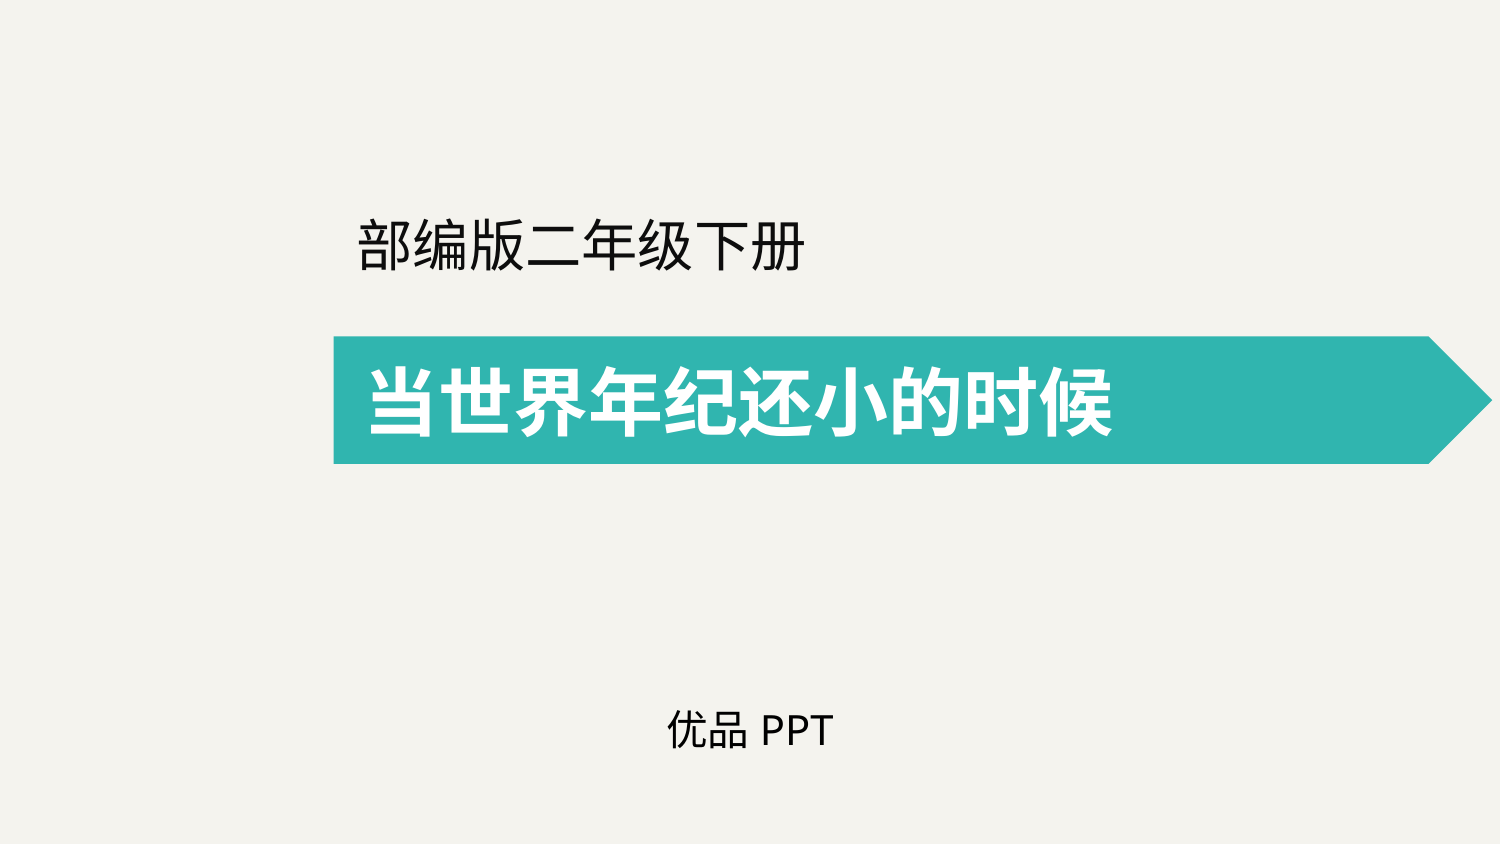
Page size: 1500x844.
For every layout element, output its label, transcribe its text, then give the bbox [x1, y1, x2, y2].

text_box [333, 336, 341, 464]
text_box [341, 210, 1253, 473]
text_box [1253, 336, 1493, 464]
text_box 优品PPT [0, 693, 1500, 760]
